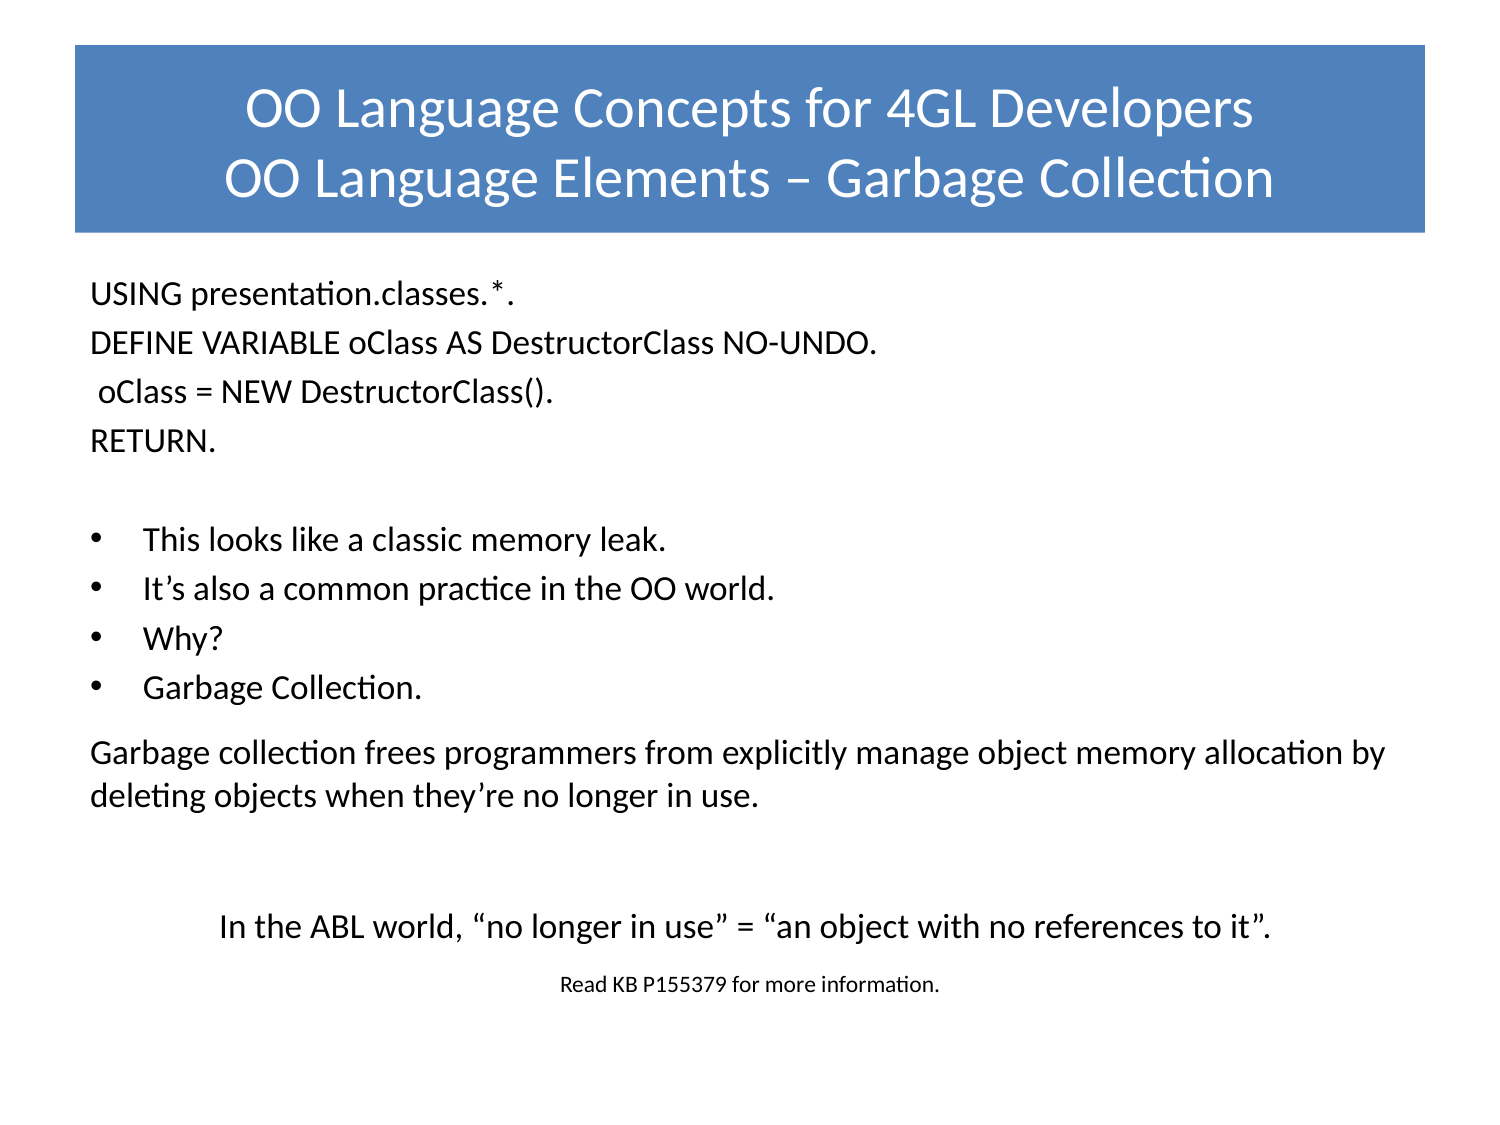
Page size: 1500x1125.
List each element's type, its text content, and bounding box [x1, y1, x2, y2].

list USING presentation.classes.*. DEFINE VARIABLE oClass AS DestructorClass NO-UNDO. oClass = NEW DestructorClass(). RETURN. This looks like a classic memory leak. It’s also a common practice in the OO world. Why? Garbage Collection. Garbage collection frees programmers from explicitly manage object memory allocation by deleting objects when they’re no longer in use. In the ABL world, “no longer in use” = “an object with no references to it”. Read KB P155379 for more information. [75, 262, 1425, 1005]
title OO Language Concepts for 4GL Developers OO Language Elements – Garbage Collection [75, 45, 1425, 233]
